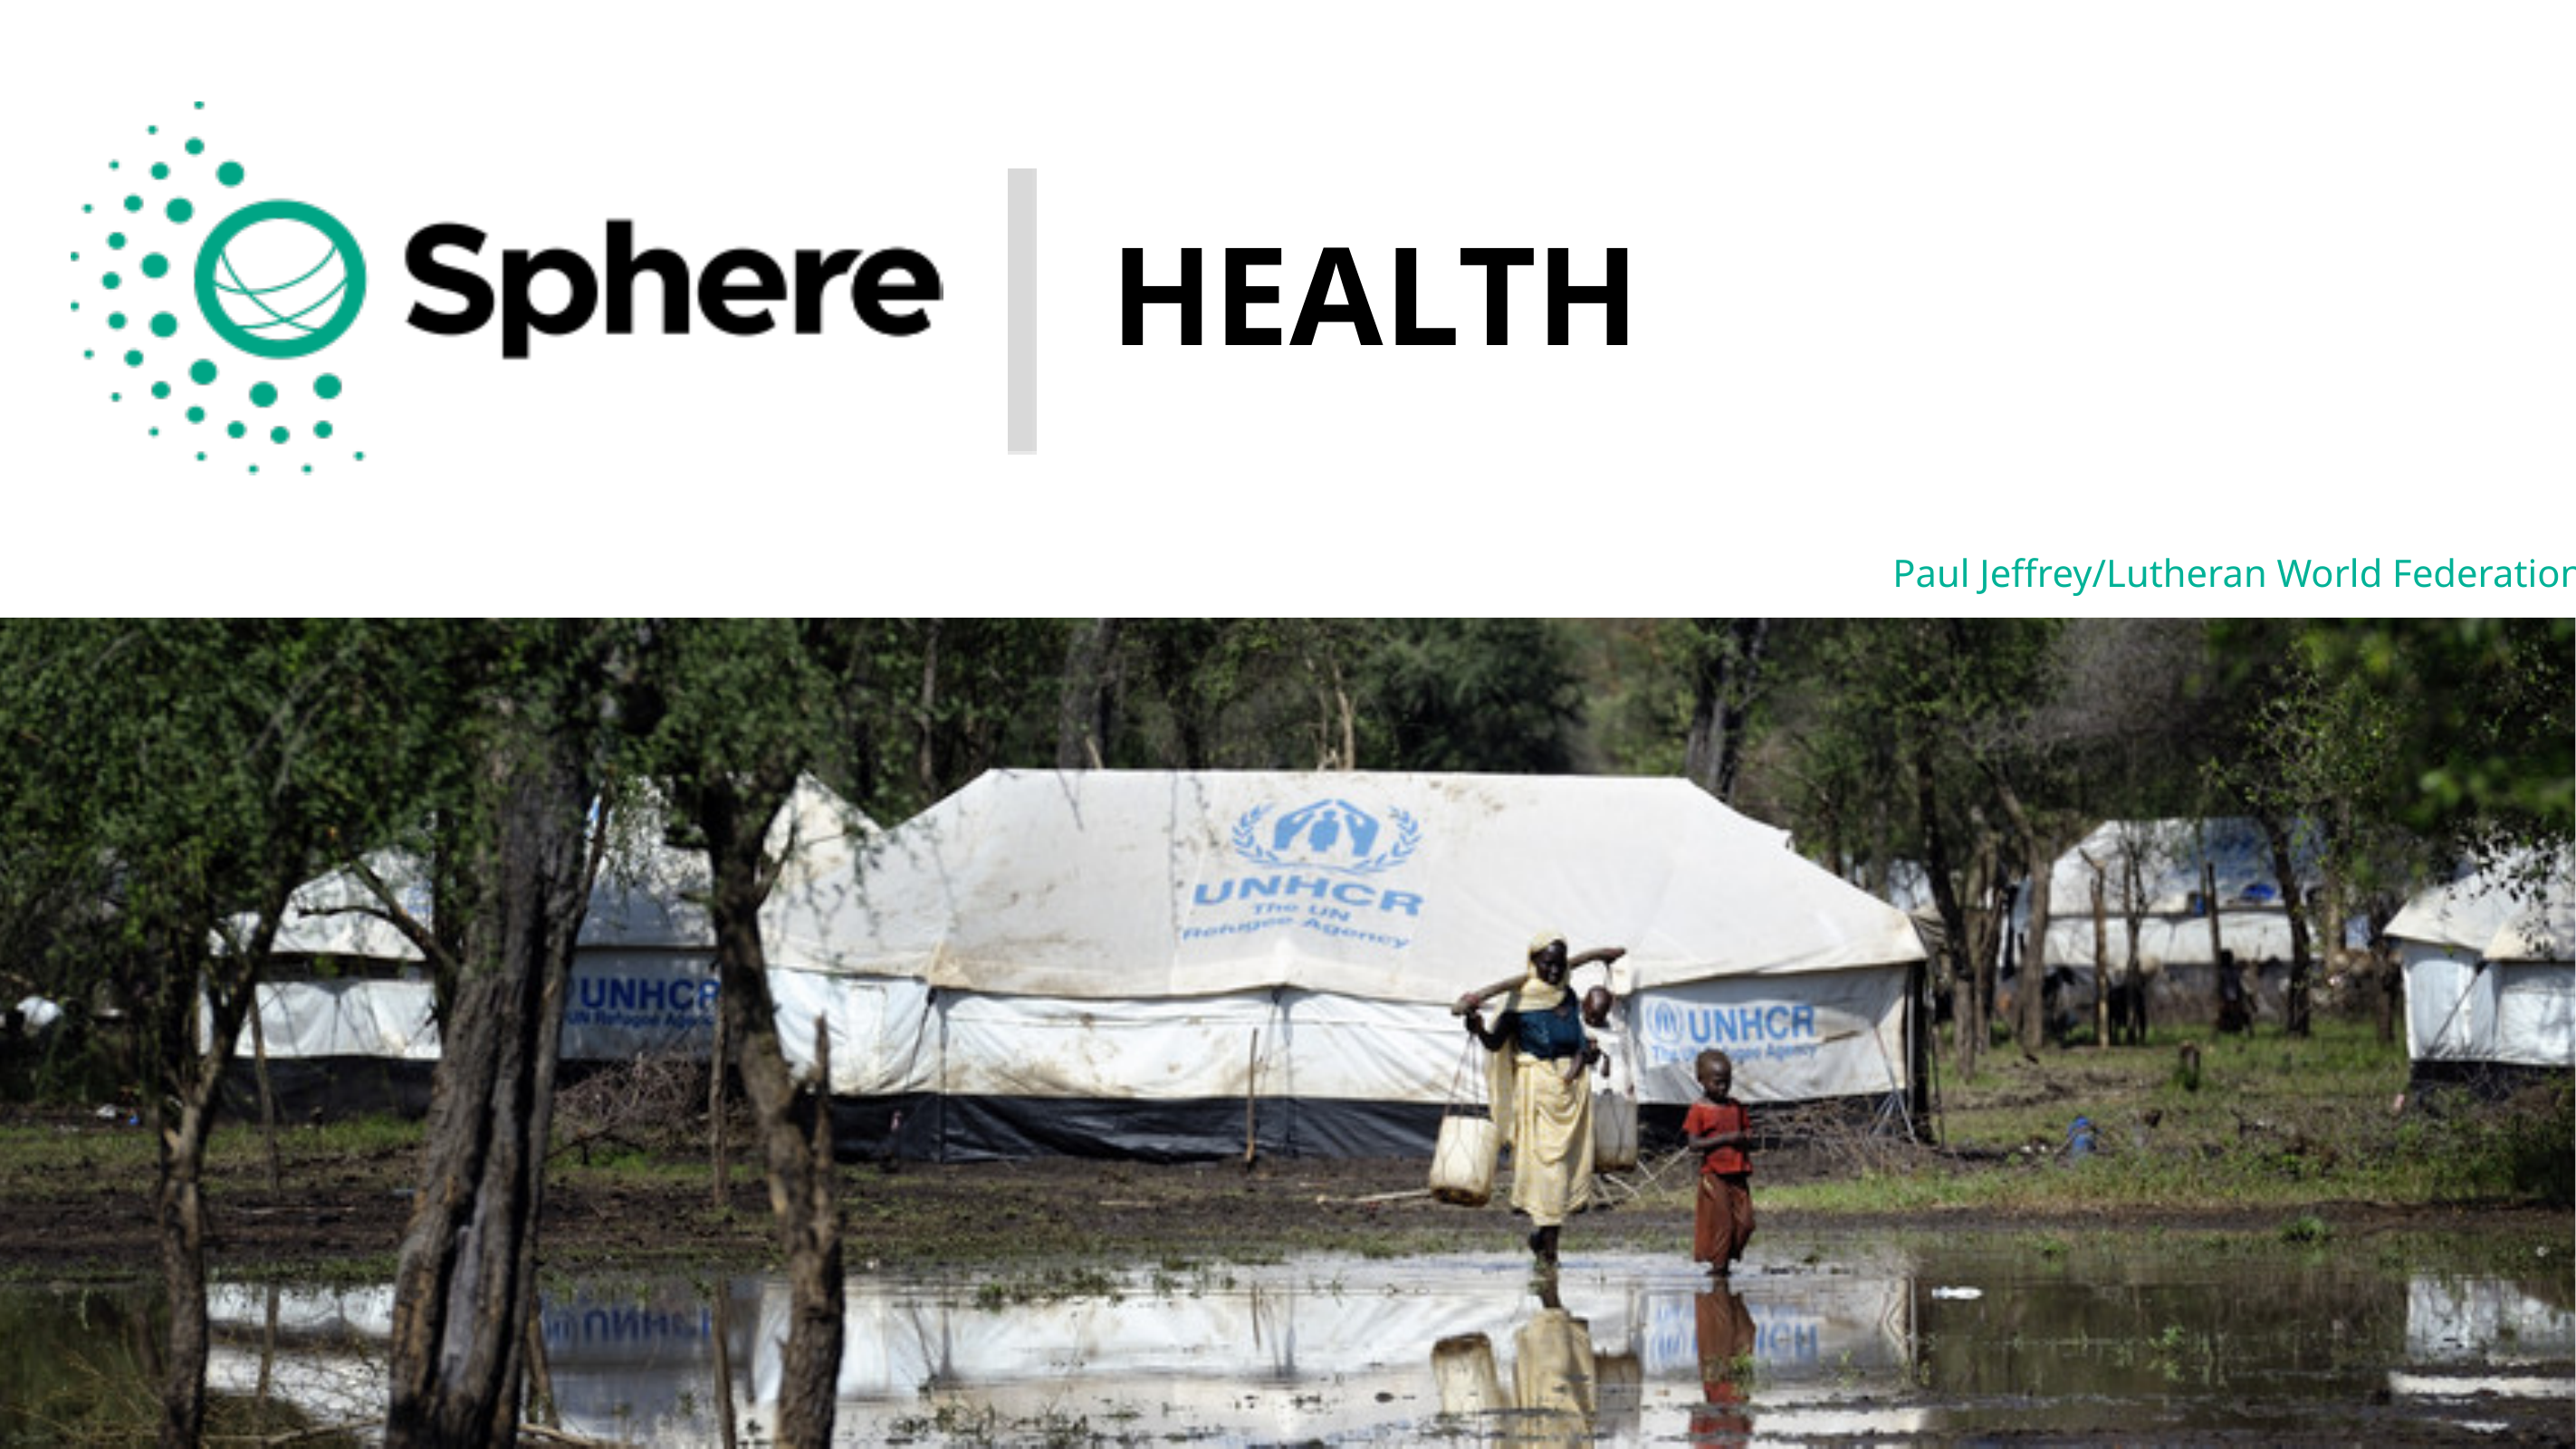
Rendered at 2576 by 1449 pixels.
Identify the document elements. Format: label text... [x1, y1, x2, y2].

picture [0, 618, 2576, 1449]
title Health [1102, 201, 2210, 438]
picture [1008, 168, 1037, 455]
text_box Paul Jeffrey/Lutheran World Federation [1885, 542, 2576, 615]
picture [71, 101, 943, 475]
